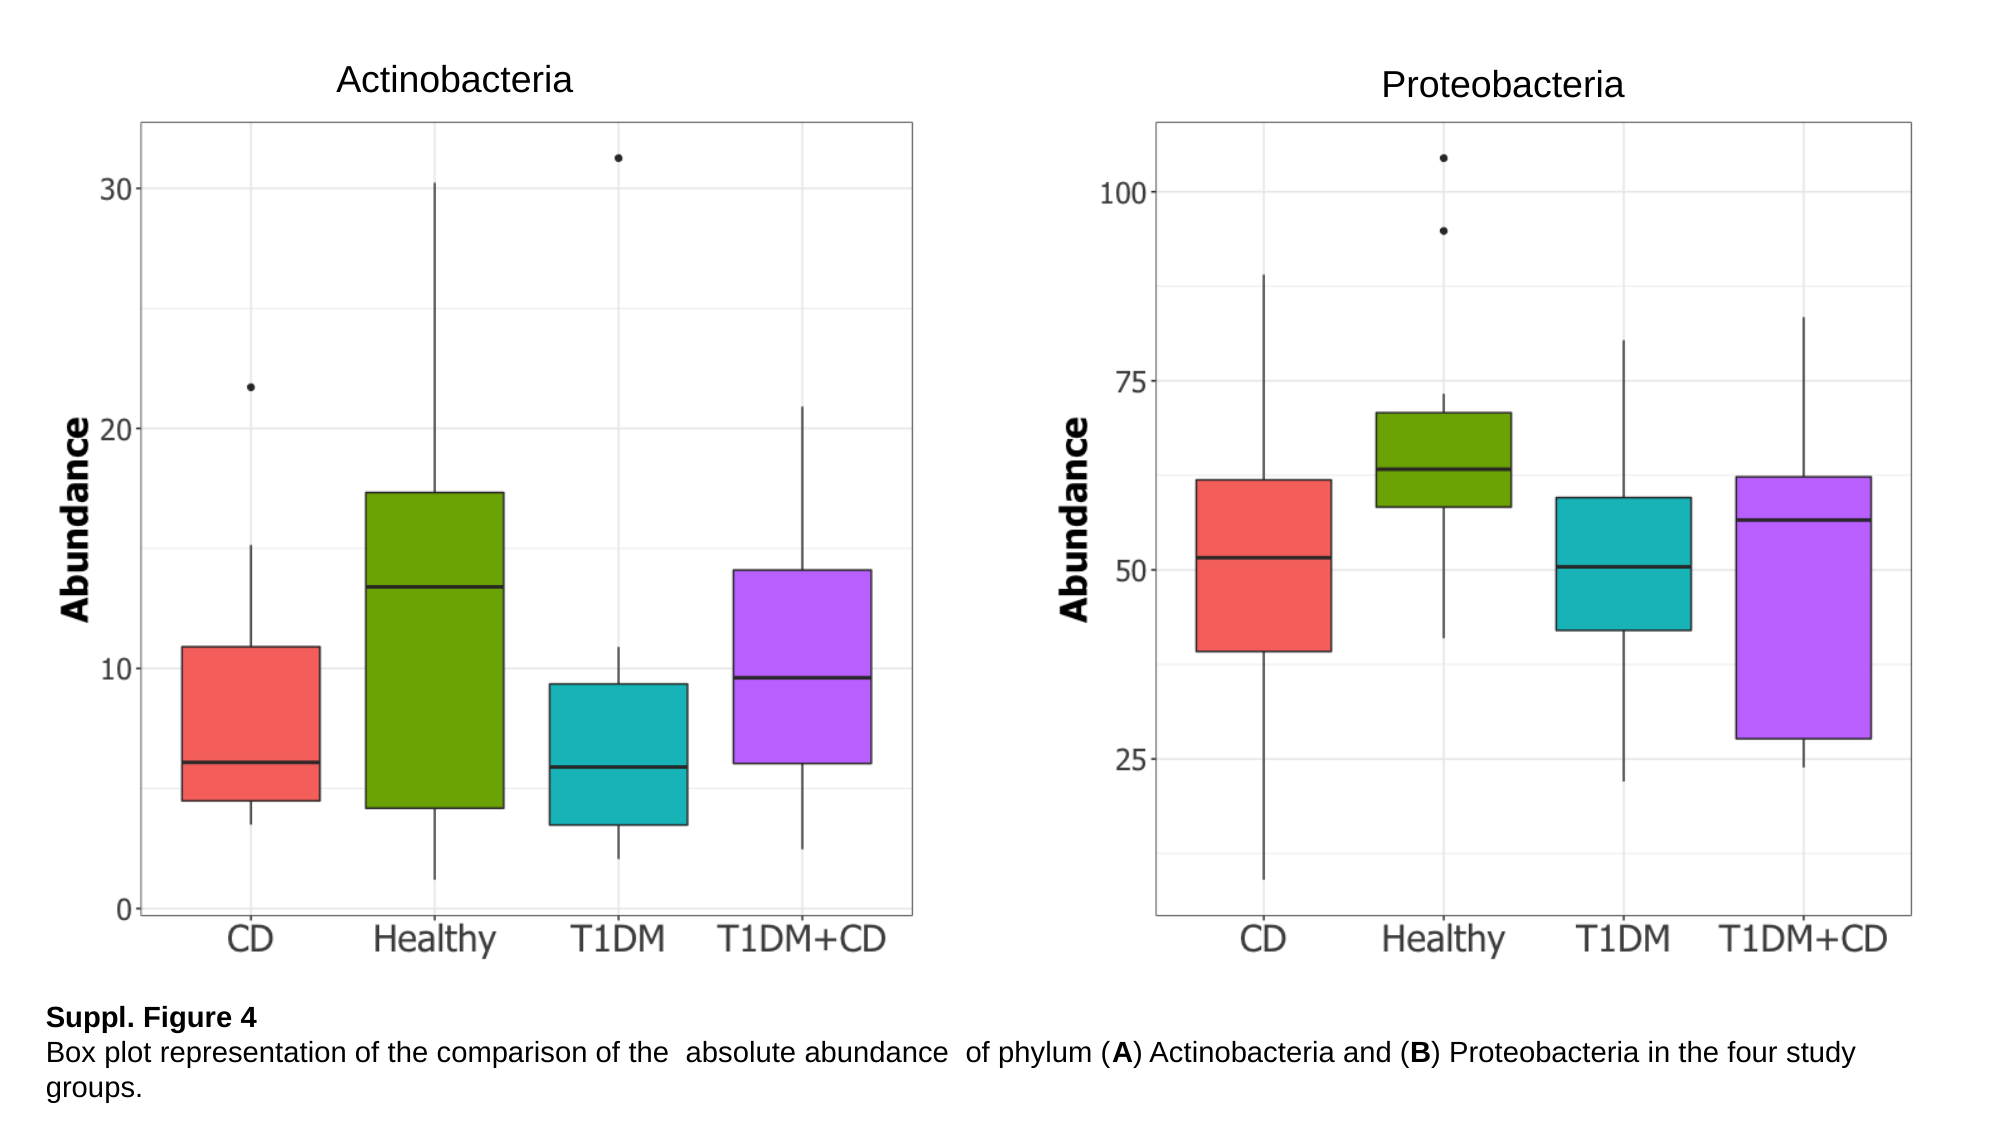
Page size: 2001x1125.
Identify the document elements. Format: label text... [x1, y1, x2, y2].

picture [52, 113, 922, 968]
text_box Suppl. Figure 4 Box plot representation of the comparison of the absolute abundance of phylum (A) Actinobacteria and (B) Proteobacteria in the four study groups. [31, 991, 1948, 1111]
text_box Actinobacteria [321, 48, 602, 108]
text_box Proteobacteria [1366, 52, 1647, 113]
picture [1051, 113, 1921, 968]
